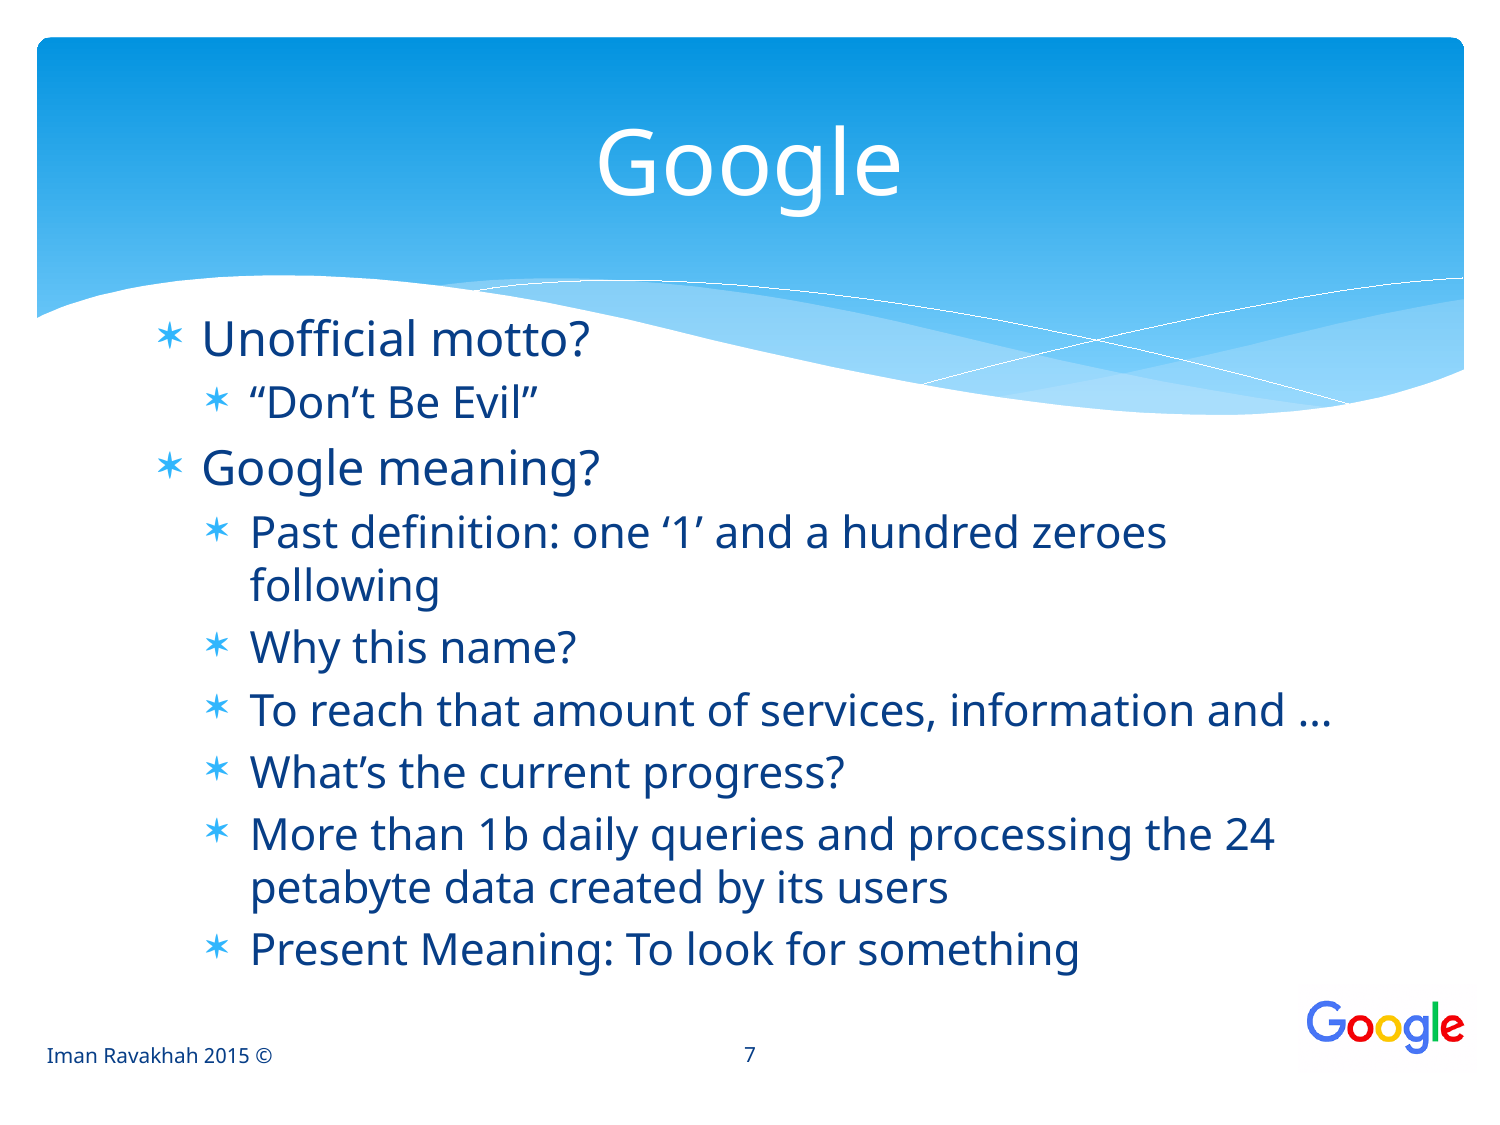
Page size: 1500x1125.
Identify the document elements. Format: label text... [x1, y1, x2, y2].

list Unofficial motto? “Don’t Be Evil” Google meaning? Past definition: one ‘1’ and a hundred zeroes following Why this name? To reach that amount of services, information and … What’s the current progress? More than 1b daily queries and processing the 24 petabyte data created by its users Present Meaning: To look for something [143, 299, 1359, 1005]
picture [1298, 962, 1477, 1101]
footer © 2015 Iman Ravakhah [31, 1025, 653, 1086]
slide_number 7 [654, 1025, 846, 1086]
title Google [75, 55, 1425, 261]
